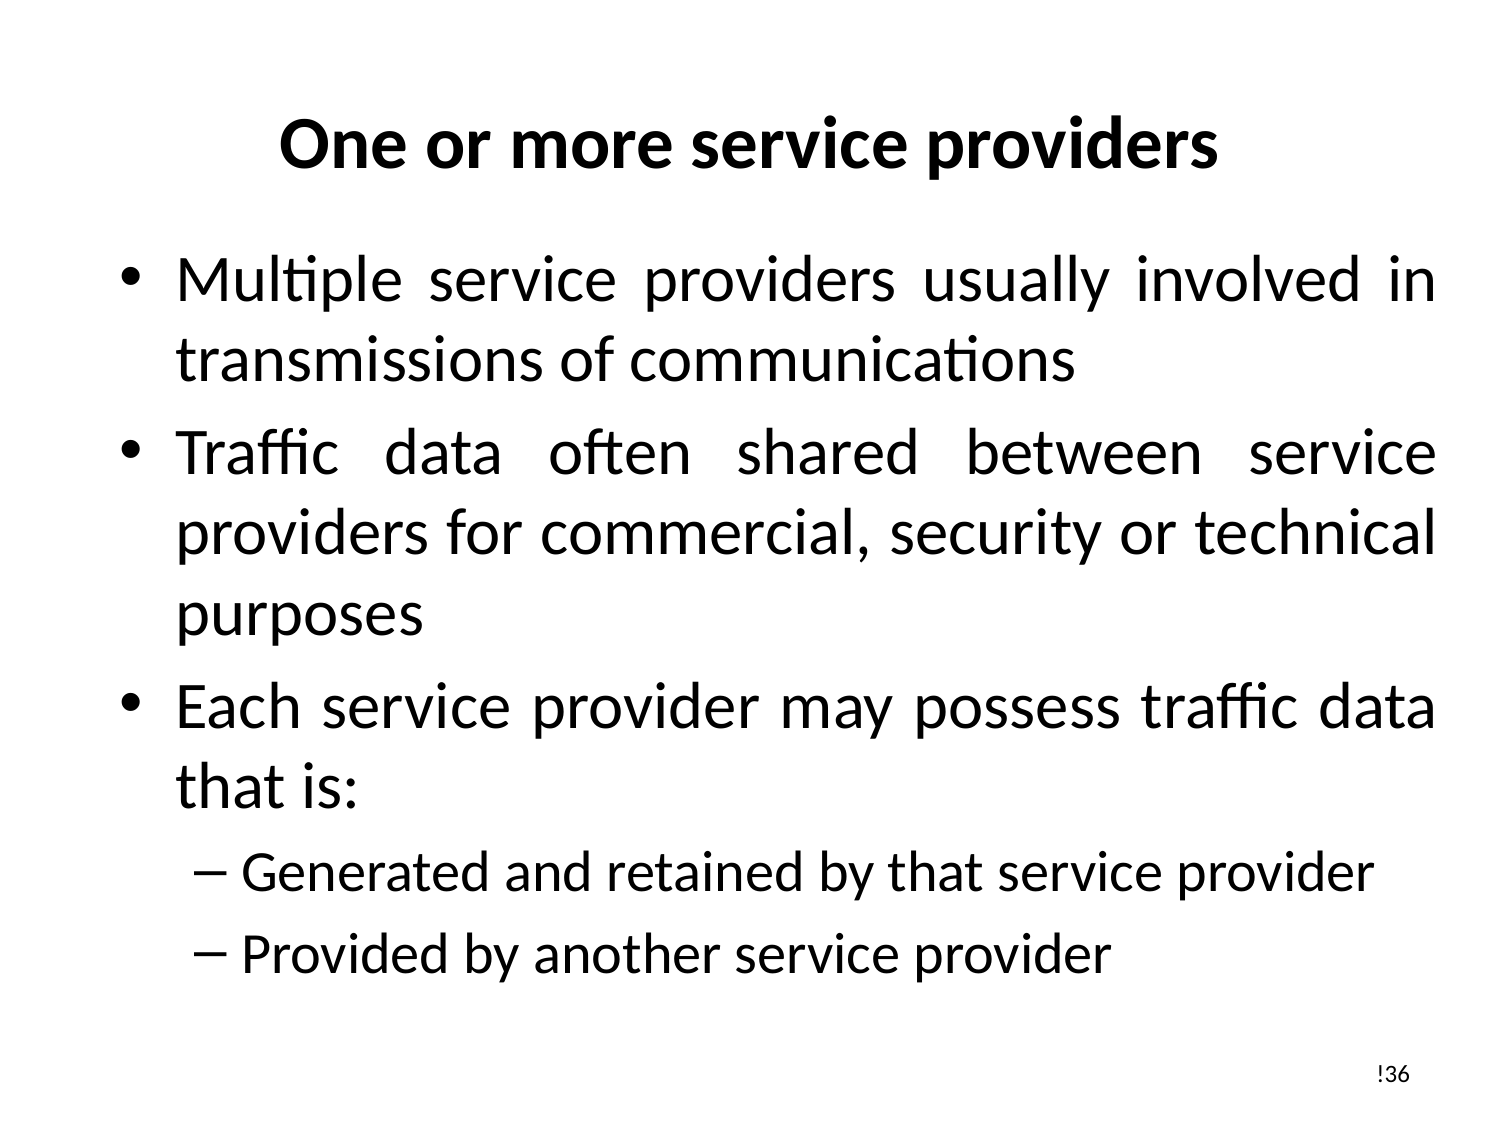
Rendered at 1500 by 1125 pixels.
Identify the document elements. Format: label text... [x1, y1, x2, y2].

list Multiple service providers usually involved in transmissions of communications Traffic data often shared between service providers for commercial, security or technical purposes Each service provider may possess traffic data that is: Generated and retained by that service provider Provided by another service provider [103, 227, 1455, 971]
title One or more service providers [74, 44, 1426, 233]
slide_number !36 [1074, 1042, 1425, 1103]
